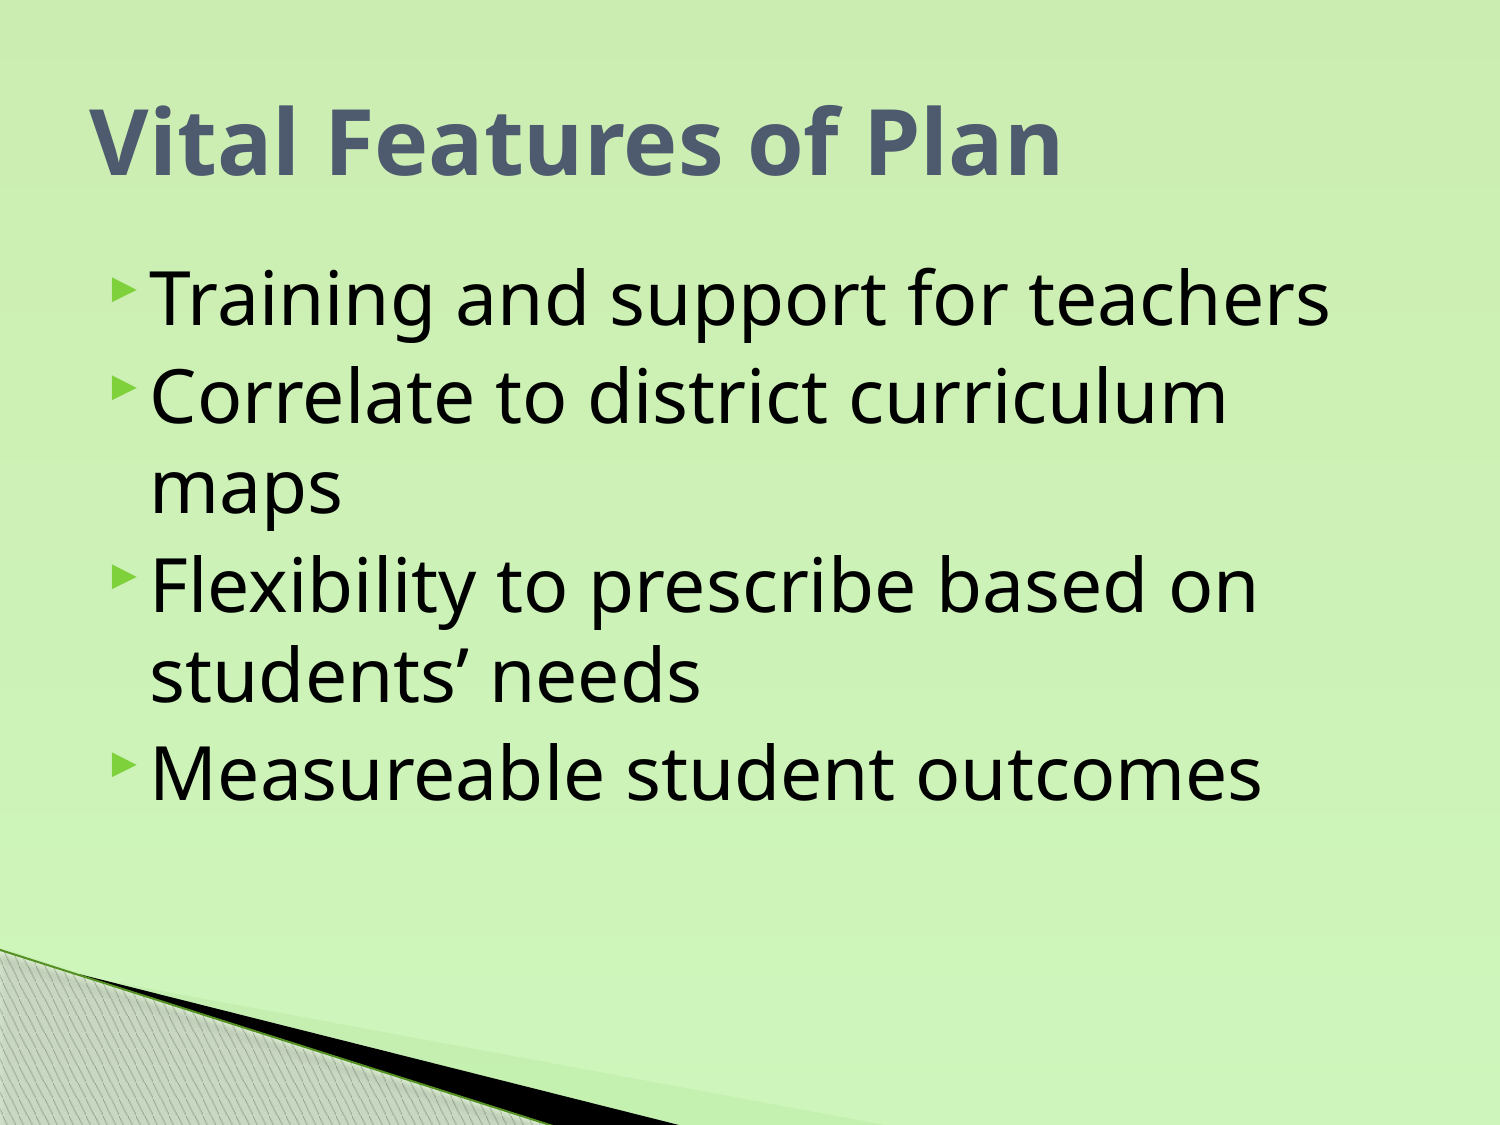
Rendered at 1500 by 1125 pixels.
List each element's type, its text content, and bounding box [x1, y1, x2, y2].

title Vital Features of Plan [75, 45, 1425, 233]
list Training and support for teachers Correlate to district curriculum maps Flexibility to prescribe based on students’ needs Measureable student outcomes [75, 243, 1425, 986]
